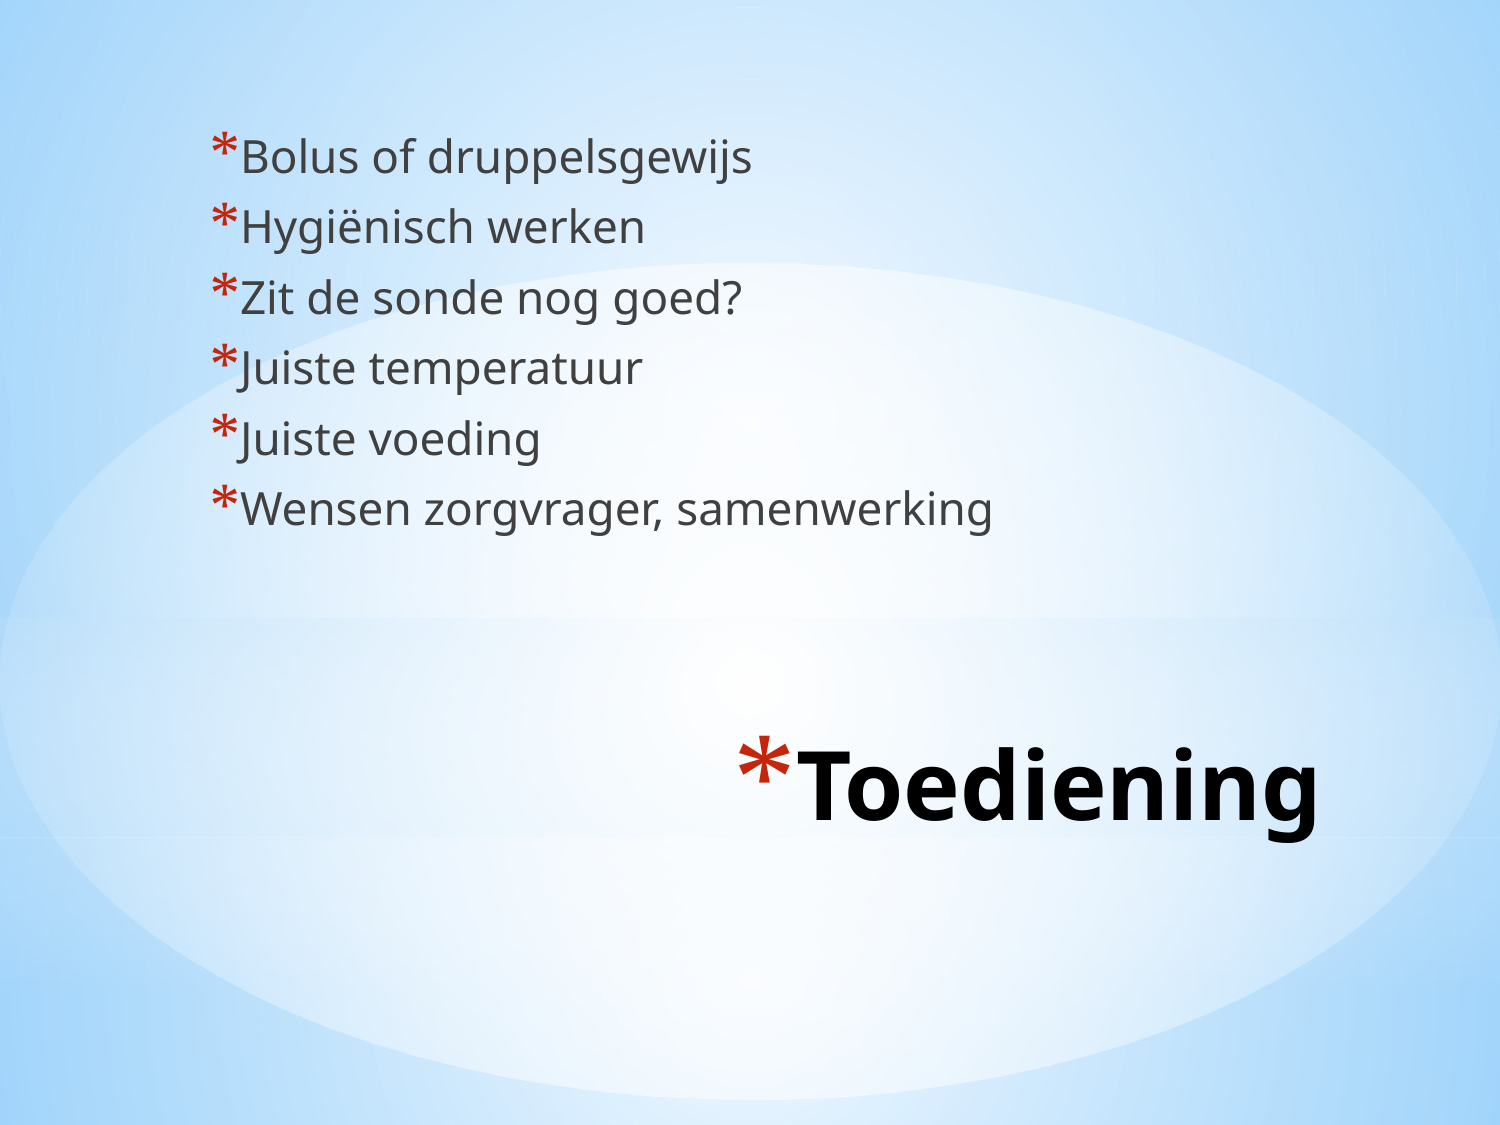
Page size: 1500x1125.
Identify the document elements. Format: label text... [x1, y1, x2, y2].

list Bolus of druppelsgewijs Hygiënisch werken Zit de sonde nog goed? Juiste temperatuur Juiste voeding Wensen zorgvrager, samenwerking [187, 120, 1238, 690]
title Toediening [294, 717, 1363, 905]
